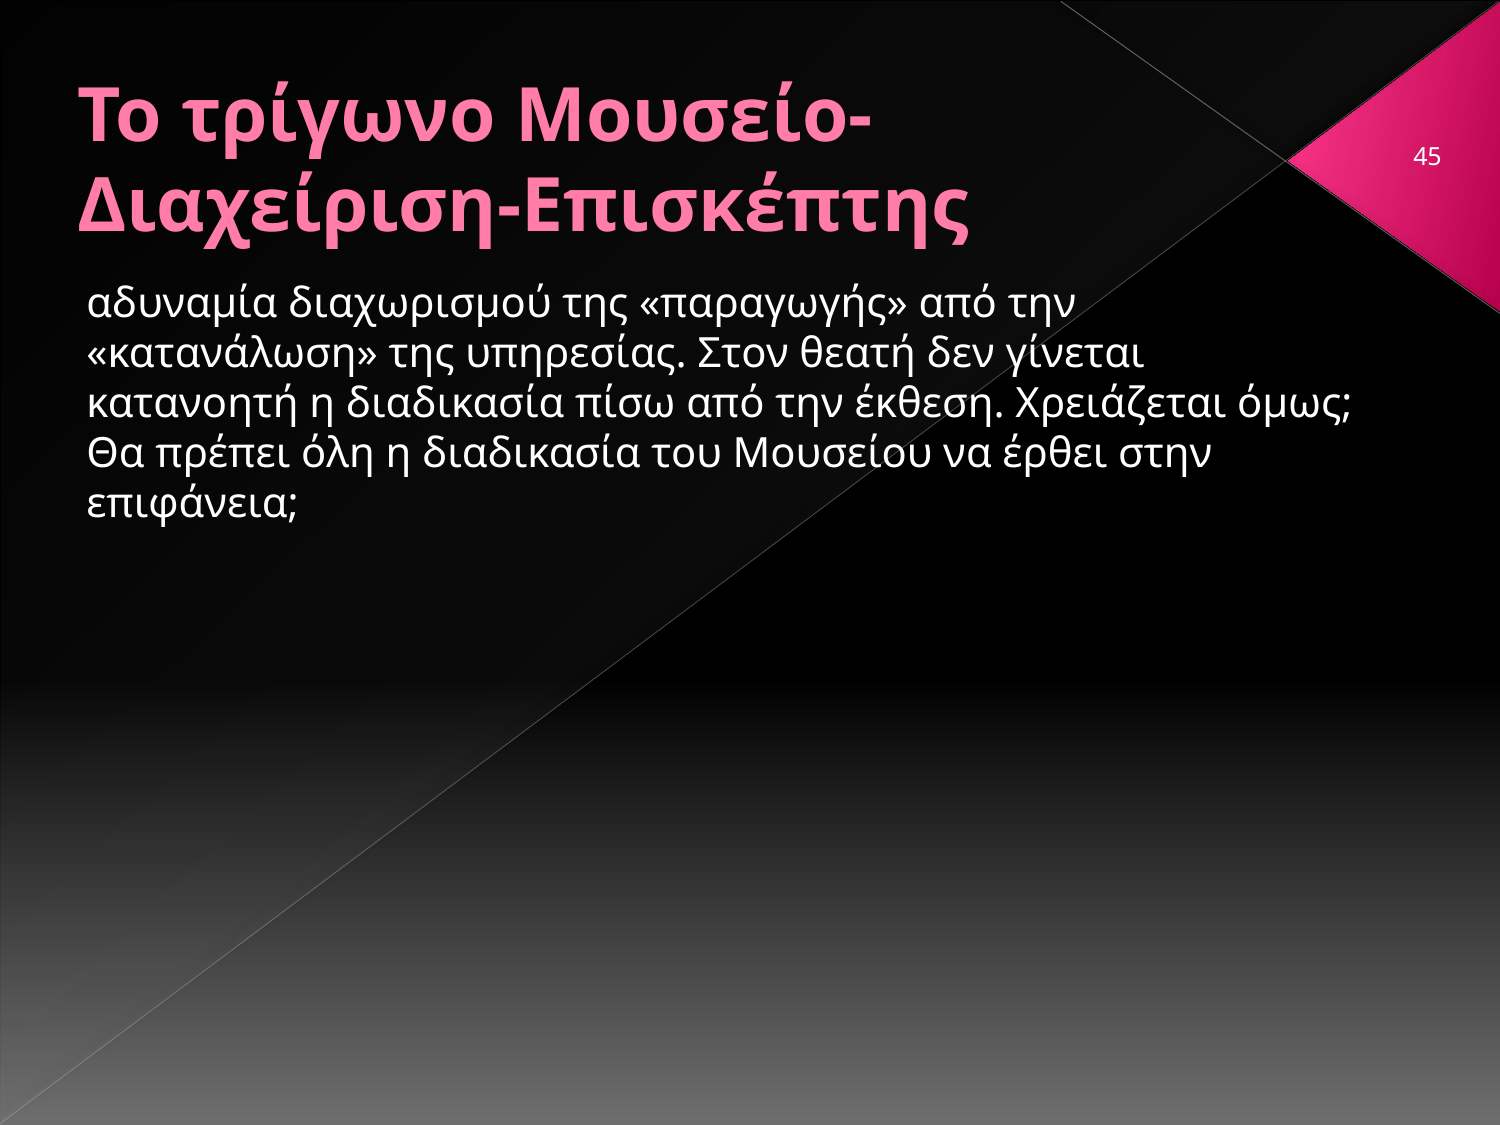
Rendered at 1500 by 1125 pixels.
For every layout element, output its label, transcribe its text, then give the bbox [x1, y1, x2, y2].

title Το τρίγωνο Μουσείο-Διαχείριση-Επισκέπτης [62, 44, 1250, 267]
slide_number 45 [1386, 132, 1469, 183]
list αδυναμία διαχωρισμού της «παραγωγής» από την «κατανάλωση» της υπηρεσίας. Στον θεατή δεν γίνεται κατανοητή η διαδικασία πίσω από την έκθεση. Χρειάζεται όμως; Θα πρέπει όλη η διαδικασία του Μουσείου να έρθει στην επιφάνεια; [62, 267, 1372, 856]
